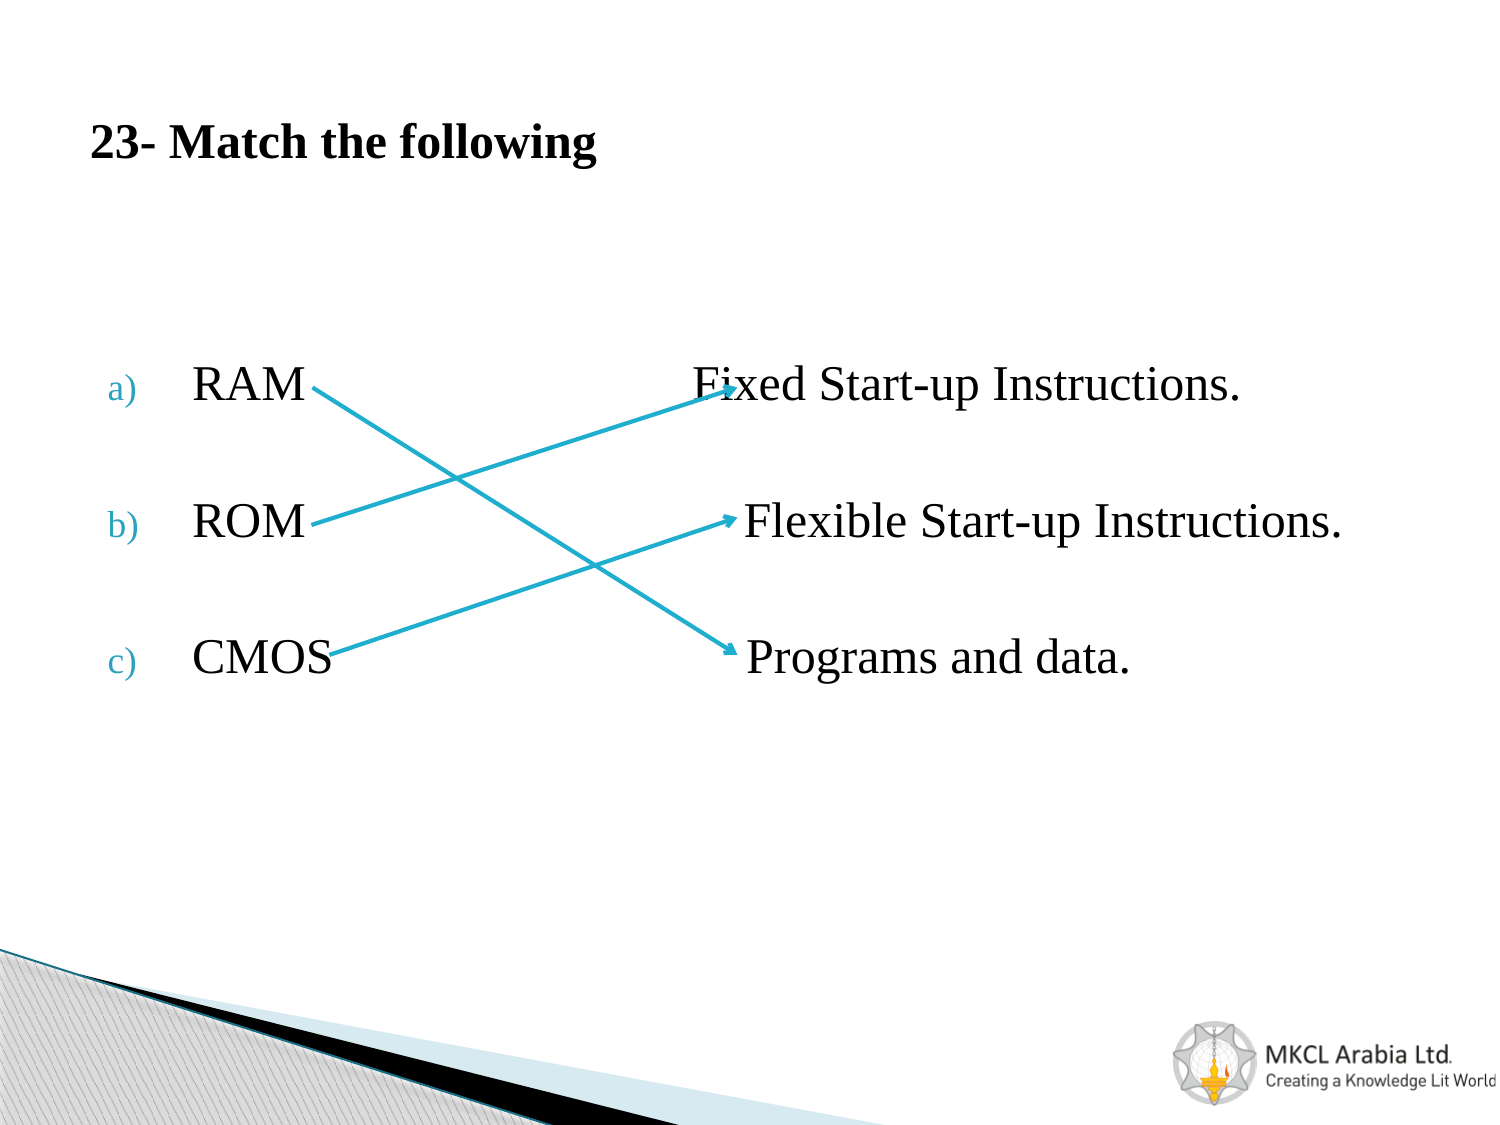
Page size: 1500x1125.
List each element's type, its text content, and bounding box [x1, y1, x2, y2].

title 23- Match the following [75, 45, 1425, 233]
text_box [329, 534, 738, 656]
picture [1172, 1021, 1496, 1106]
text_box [311, 387, 738, 526]
list RAM Fixed Start-up Instructions. ROM Flexible Start-up Instructions. CMOS Programs and data. [75, 275, 1425, 1018]
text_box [312, 536, 323, 656]
